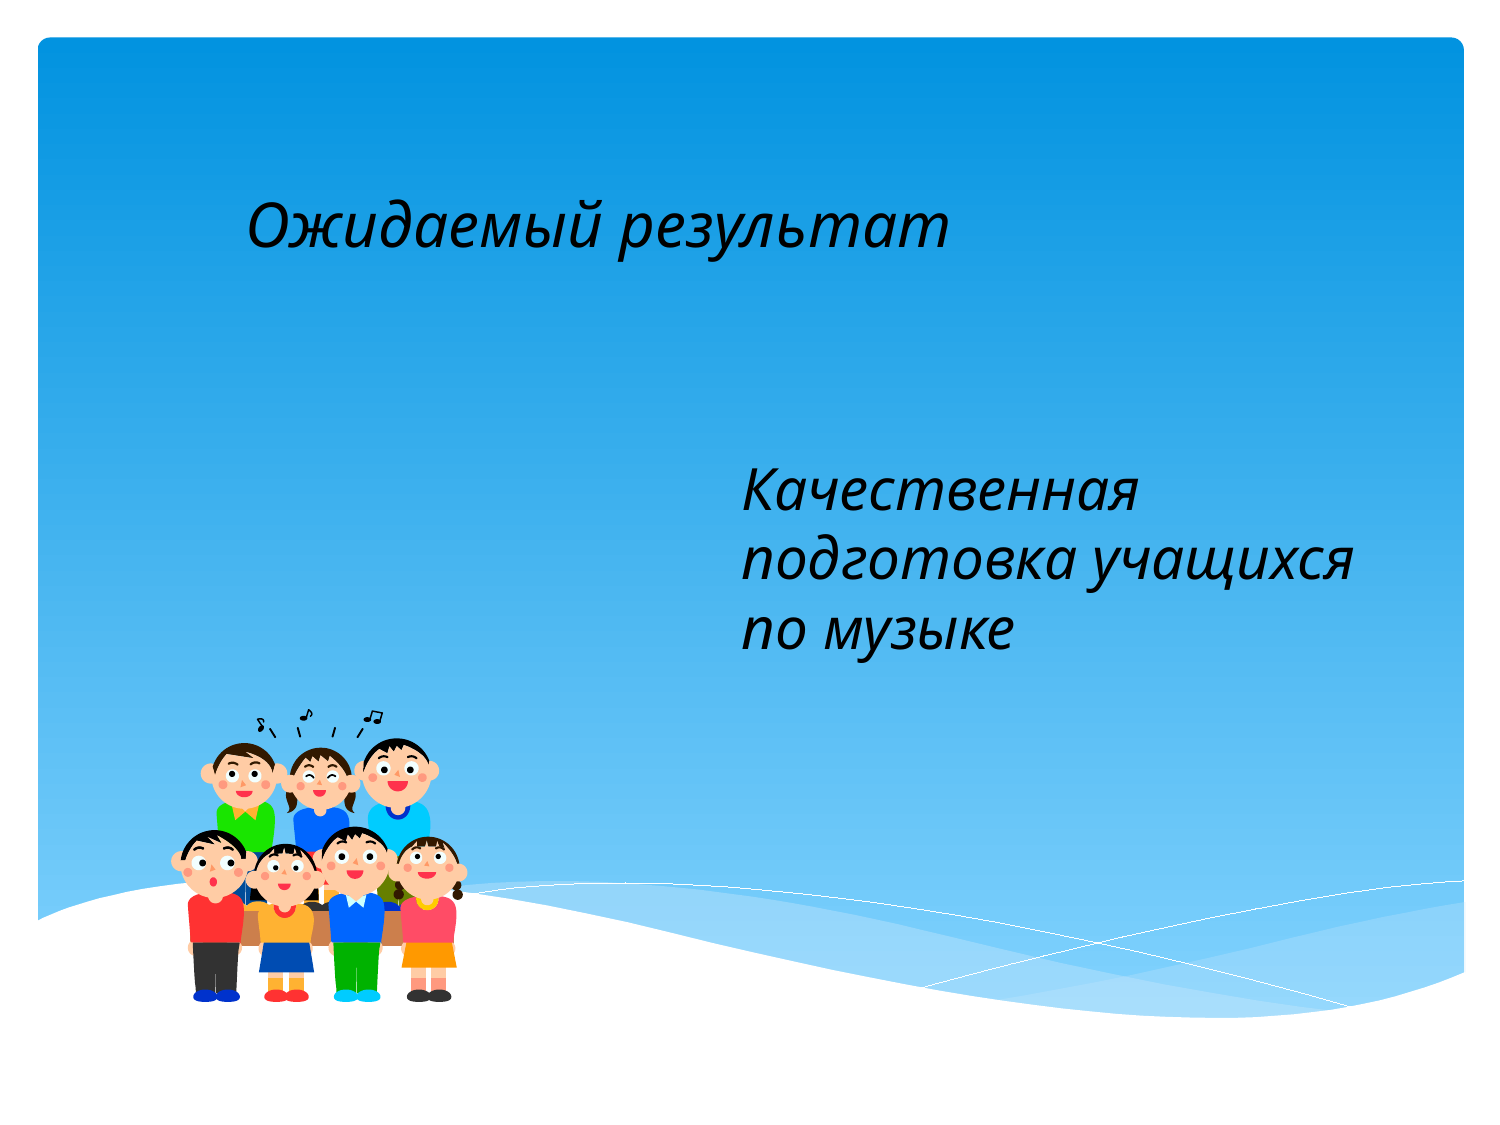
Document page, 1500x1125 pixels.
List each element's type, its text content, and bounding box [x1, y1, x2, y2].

title Ожидаемый результат [230, 101, 975, 268]
picture [170, 708, 468, 1003]
list Качественная подготовка учащихся по музыке [726, 444, 1425, 855]
